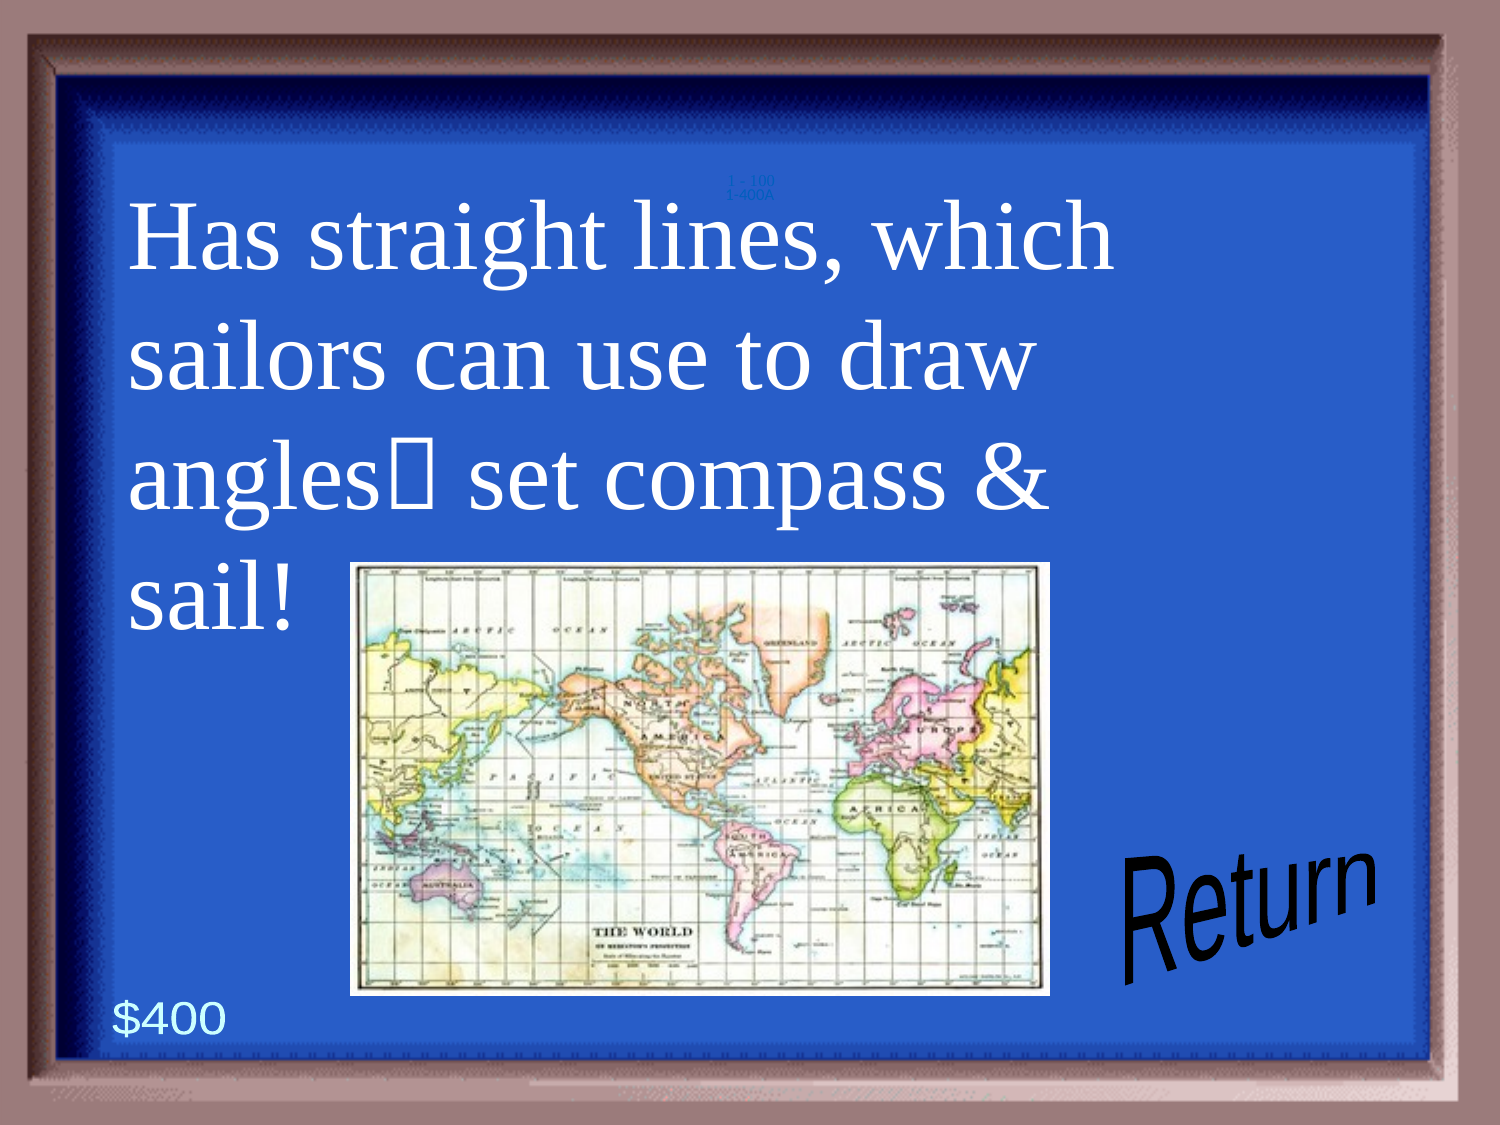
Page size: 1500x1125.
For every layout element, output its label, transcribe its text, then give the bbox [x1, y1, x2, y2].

title 1-400A [112, 99, 1388, 288]
picture [0, 0, 1500, 1125]
text_box Has straight lines, which sailors can use to draw angles set compass & sail! [112, 162, 1250, 870]
